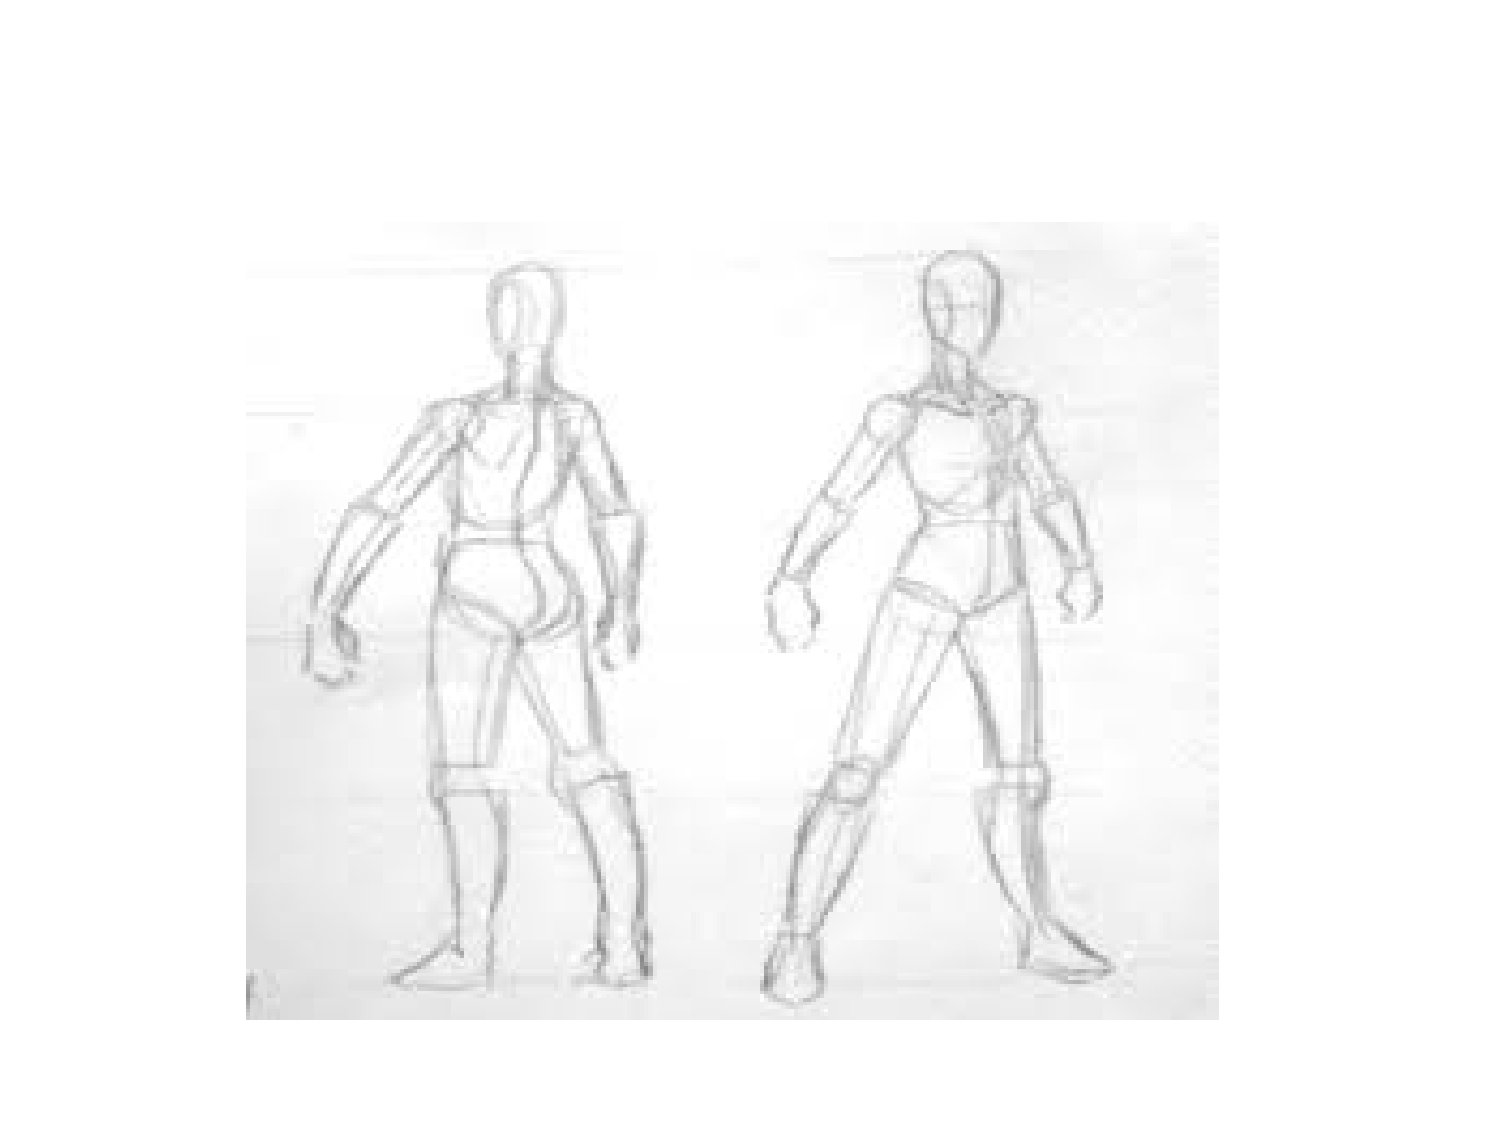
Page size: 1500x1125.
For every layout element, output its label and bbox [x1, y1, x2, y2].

picture [245, 222, 1219, 1020]
